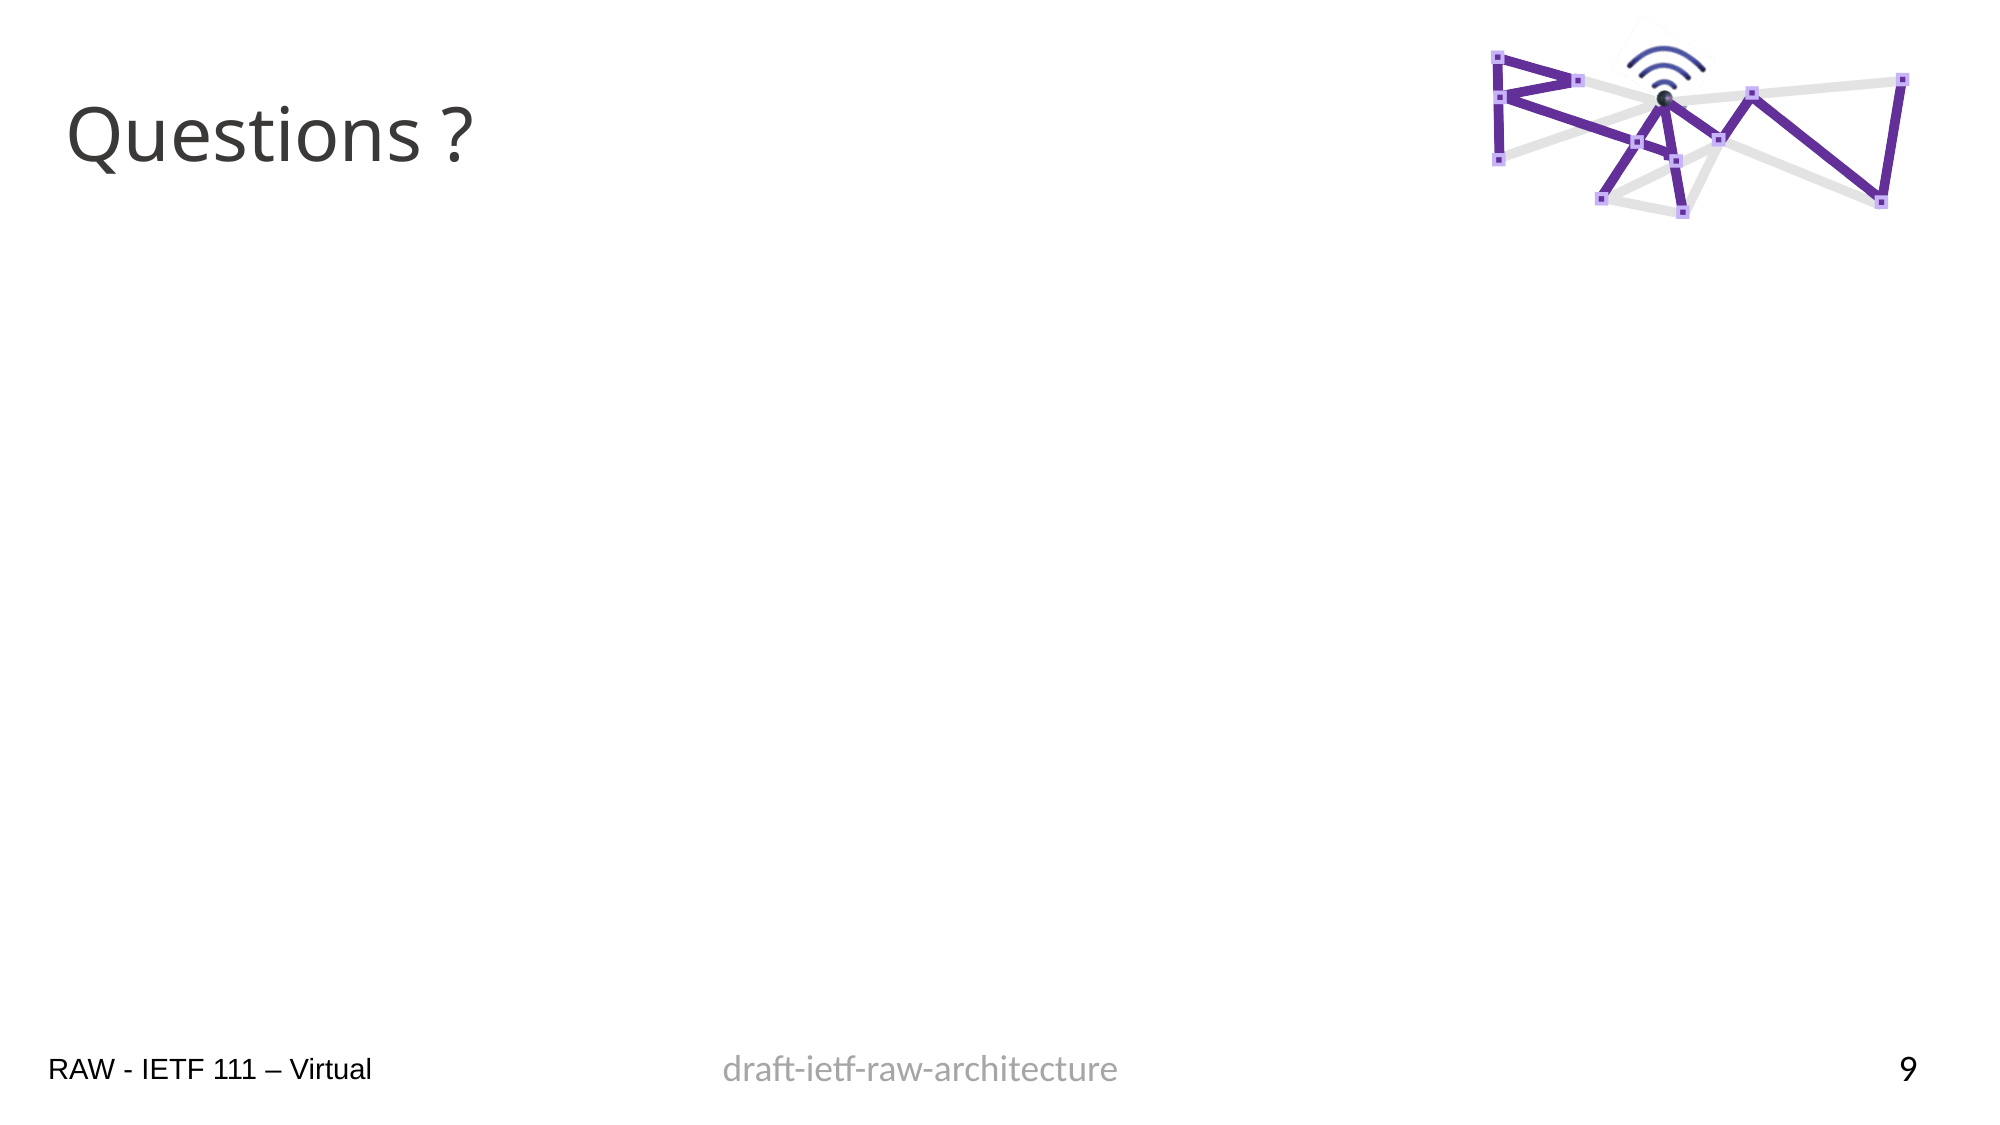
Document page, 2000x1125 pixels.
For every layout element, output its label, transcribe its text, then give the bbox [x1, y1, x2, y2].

slide_number 9 [1708, 1036, 1933, 1097]
picture [1464, 0, 1956, 239]
title Questions ? [50, 70, 1927, 209]
text_box draft-ietf-raw-architecture [707, 1036, 1708, 1097]
